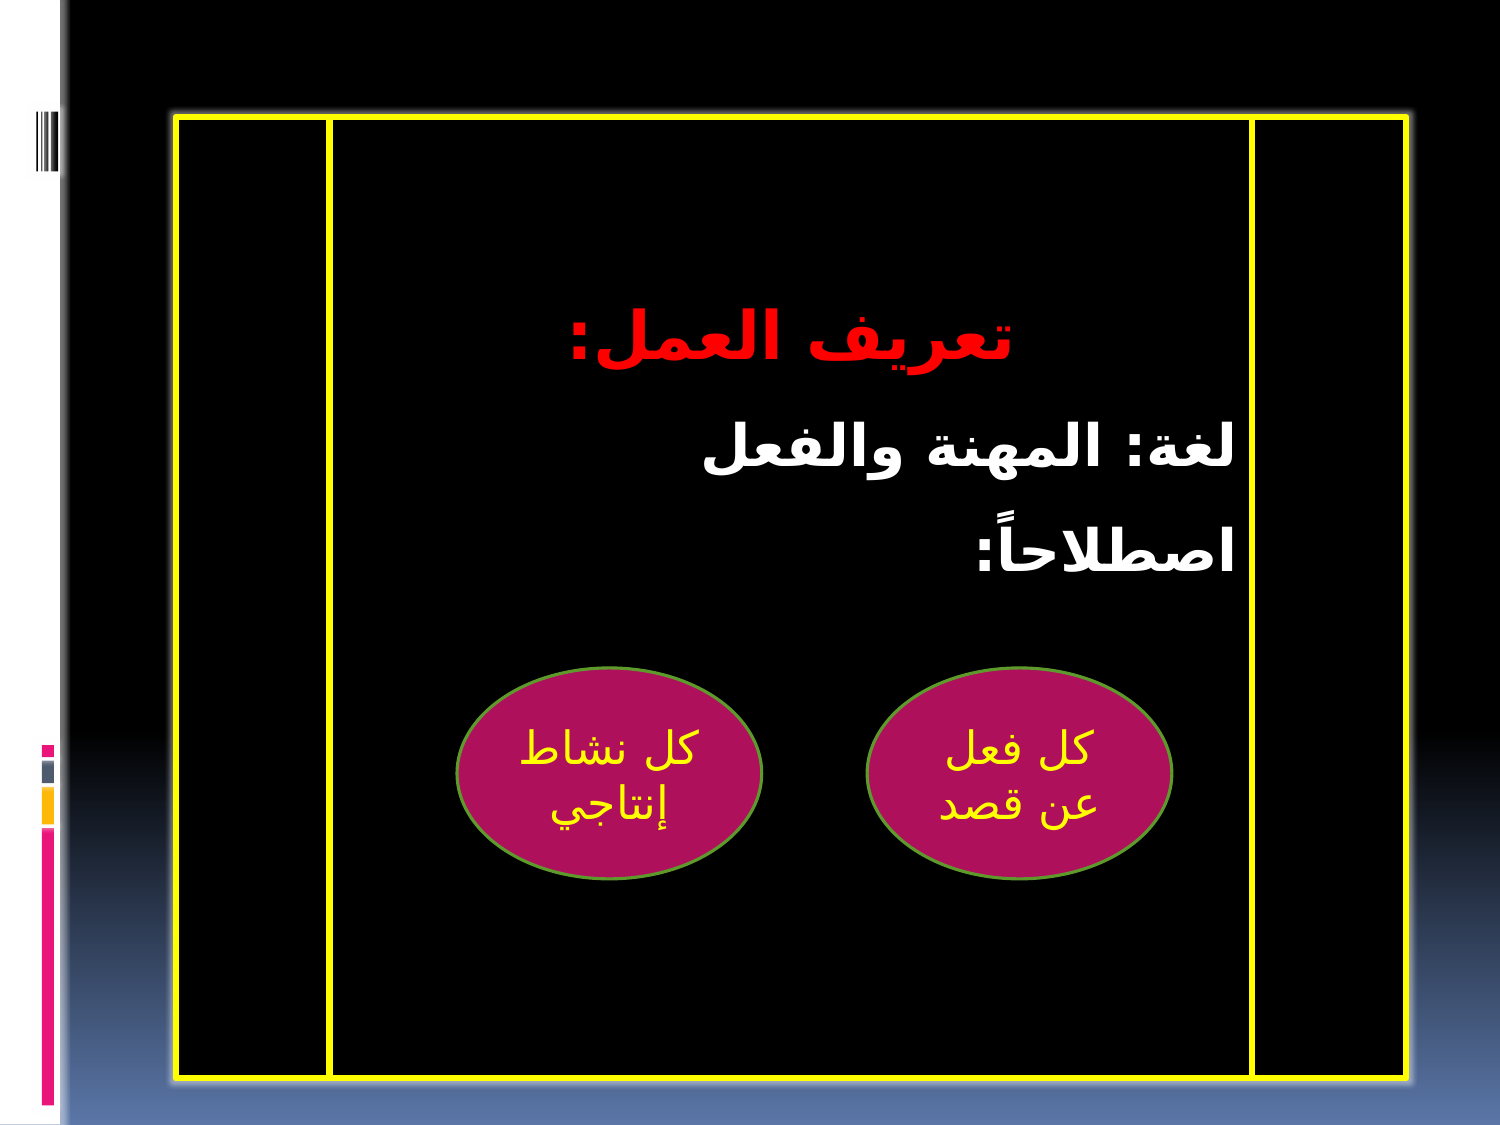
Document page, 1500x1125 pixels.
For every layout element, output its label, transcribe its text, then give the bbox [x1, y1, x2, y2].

text_box كل نشاط إنتاجي [455, 666, 764, 881]
text_box كل فعل عن قصد [865, 666, 1174, 881]
text_box تعريف العمل: لغة: المهنة والفعل اصطلاحاً: [173, 114, 1409, 1081]
